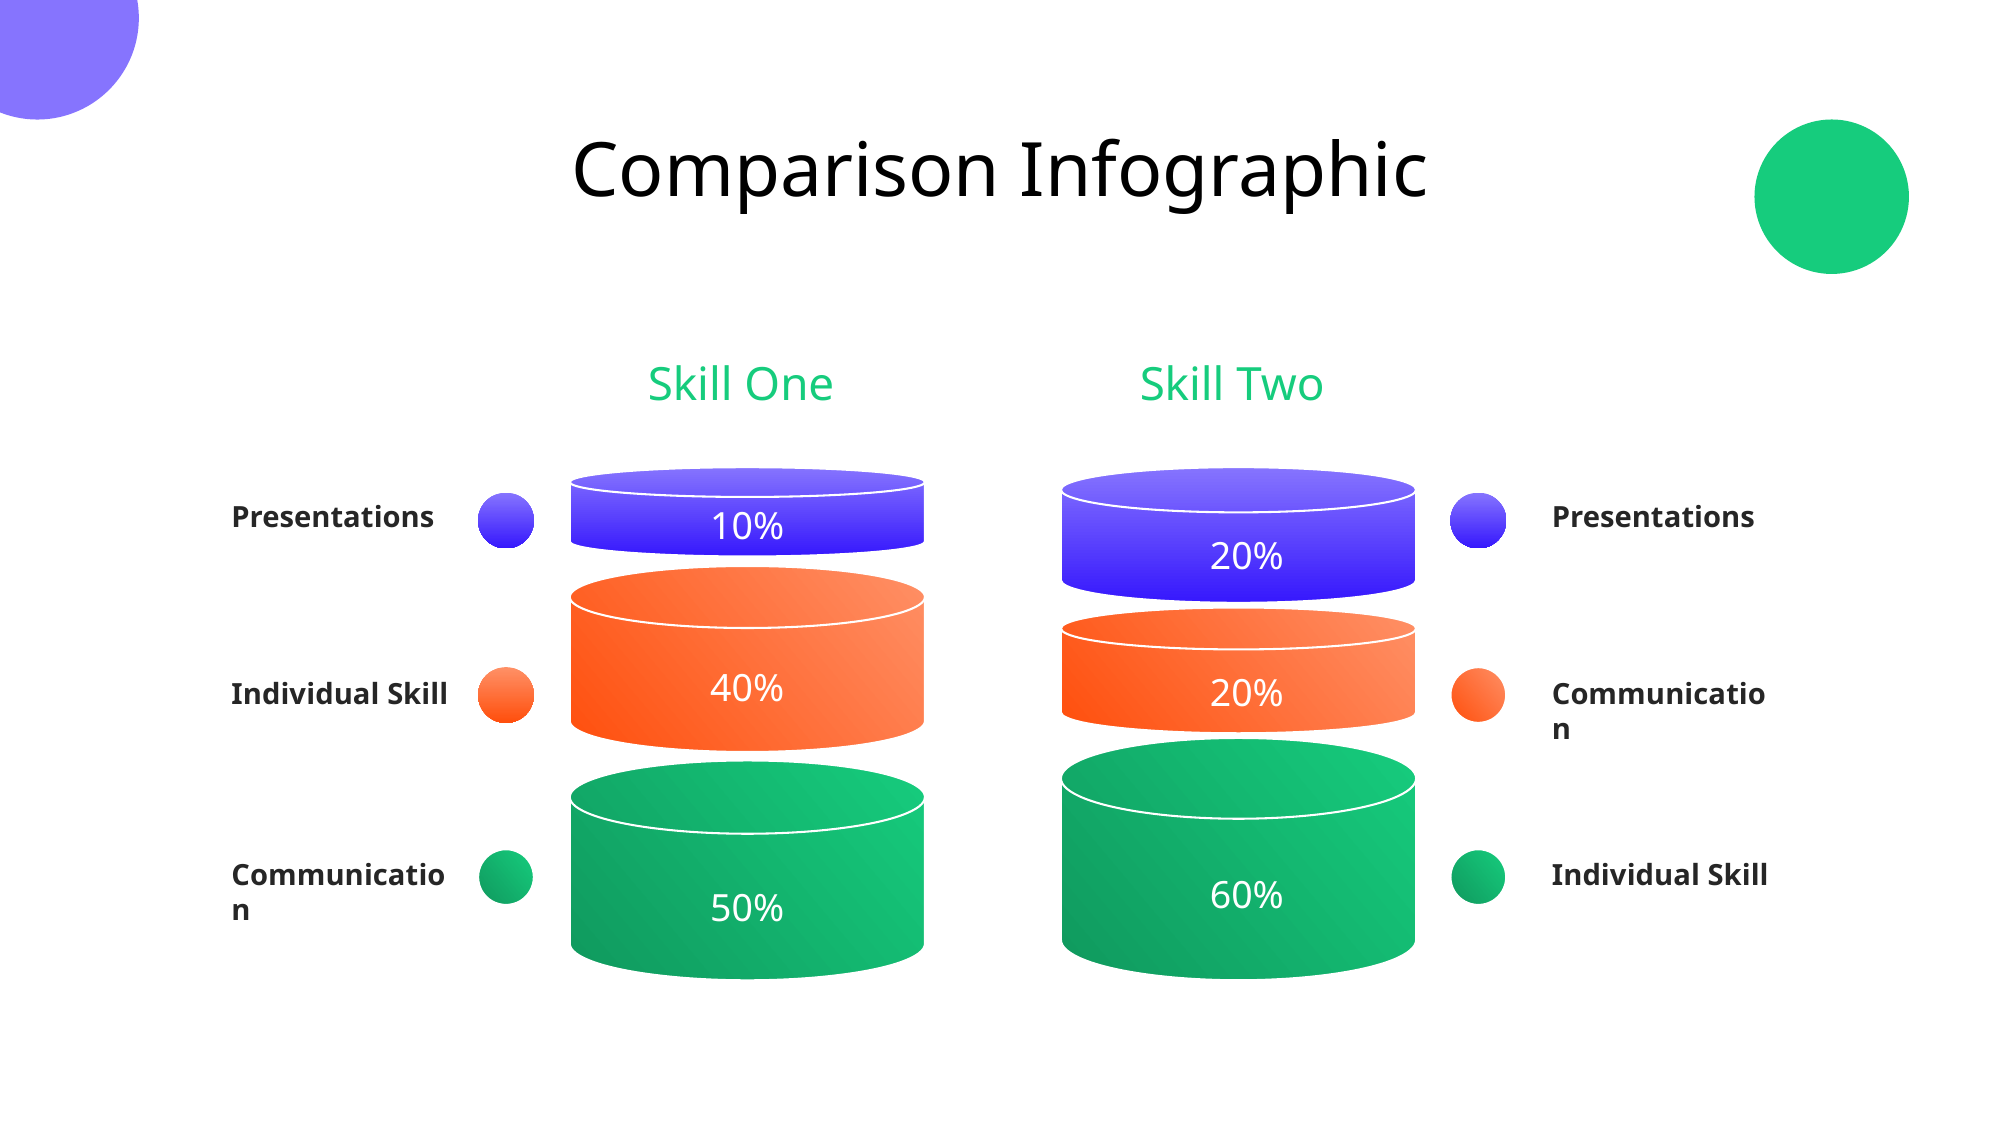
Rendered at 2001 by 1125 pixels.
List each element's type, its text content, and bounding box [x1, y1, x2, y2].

text_box [568, 759, 927, 982]
text_box 20% [1158, 510, 1336, 602]
text_box [568, 569, 927, 754]
text_box [1753, 118, 1910, 275]
text_box [480, 848, 535, 906]
text_box 20% [1158, 646, 1336, 738]
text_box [216, 491, 480, 900]
text_box Skill Two [1060, 321, 1416, 451]
text_box 60% [1158, 848, 1336, 941]
text_box [568, 466, 927, 556]
text_box [1449, 491, 1508, 550]
text_box 10% [658, 480, 836, 572]
text_box [480, 666, 535, 724]
text_box Skill One [570, 321, 925, 451]
text_box [1449, 666, 1508, 724]
text_box 40% [658, 642, 836, 734]
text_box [1537, 491, 1800, 900]
text_box [480, 491, 535, 550]
text_box [1059, 466, 1418, 602]
text_box [1059, 738, 1418, 982]
text_box [1059, 606, 1418, 733]
title Comparison Infographic [137, 59, 1863, 278]
text_box 50% [658, 862, 836, 954]
text_box [1449, 848, 1508, 906]
text_box [0, 0, 140, 121]
